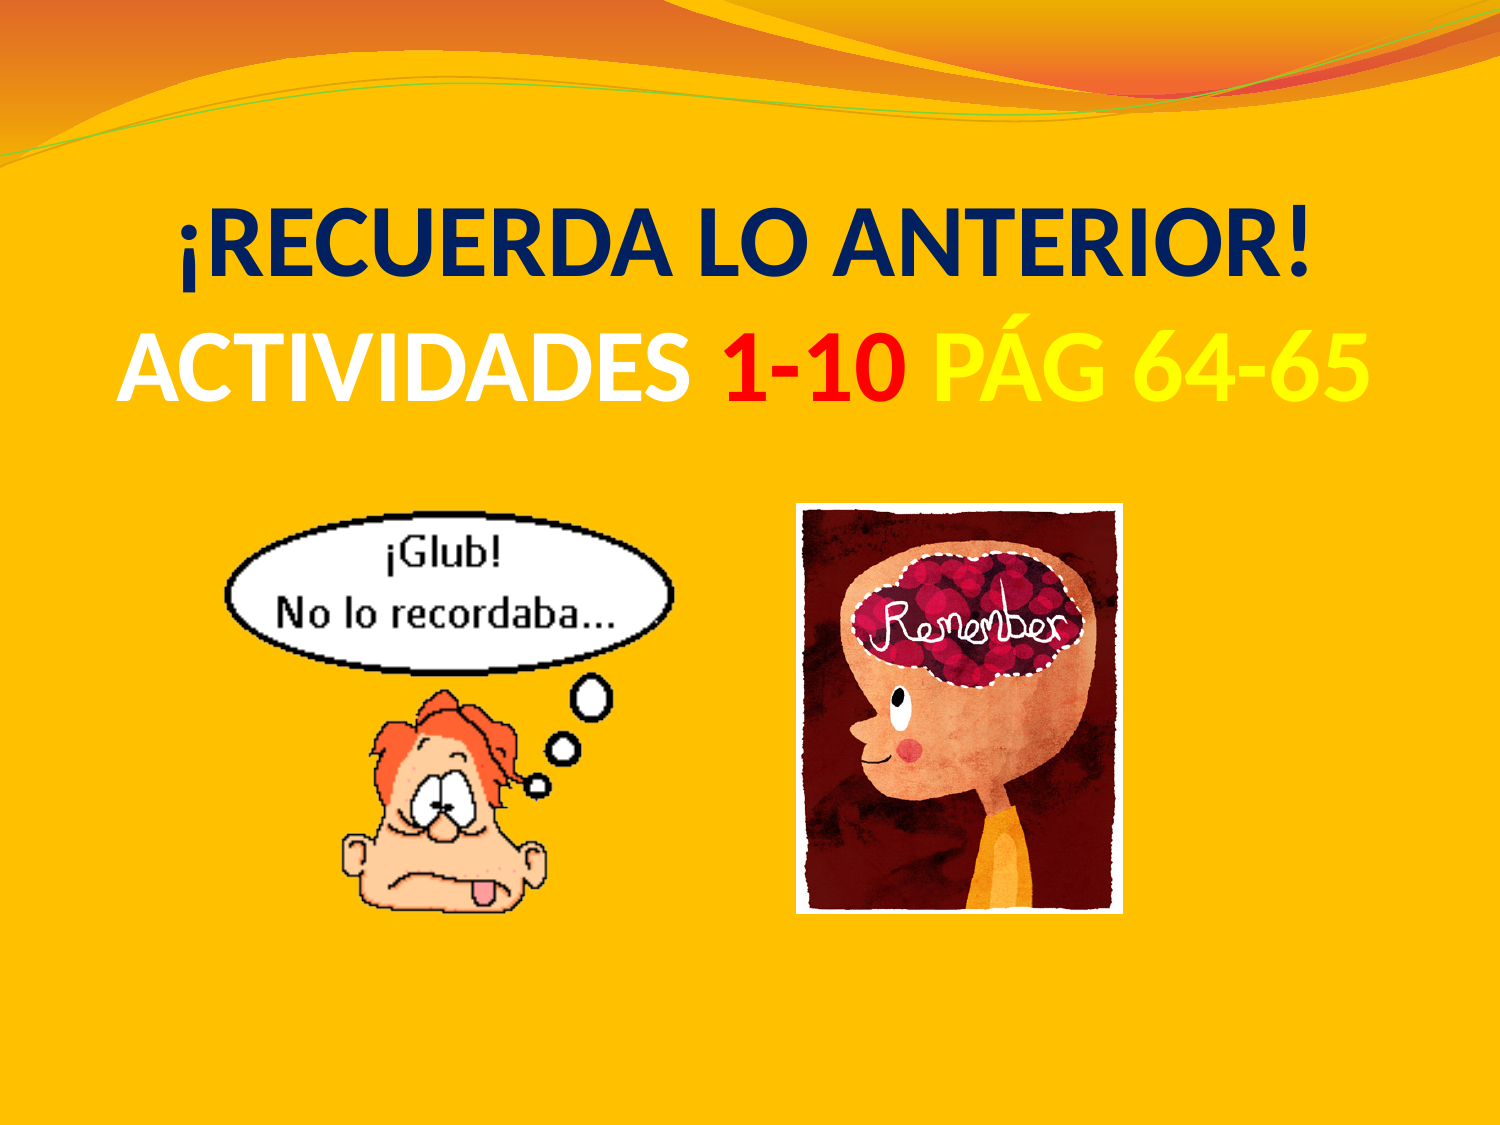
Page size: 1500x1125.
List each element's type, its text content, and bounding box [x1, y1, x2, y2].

picture [210, 433, 700, 922]
title ¡RECUERDA LO ANTERIOR! ACTIVIDADES 1-10 PÁG 64-65 [70, 140, 1421, 422]
picture [796, 503, 1124, 915]
